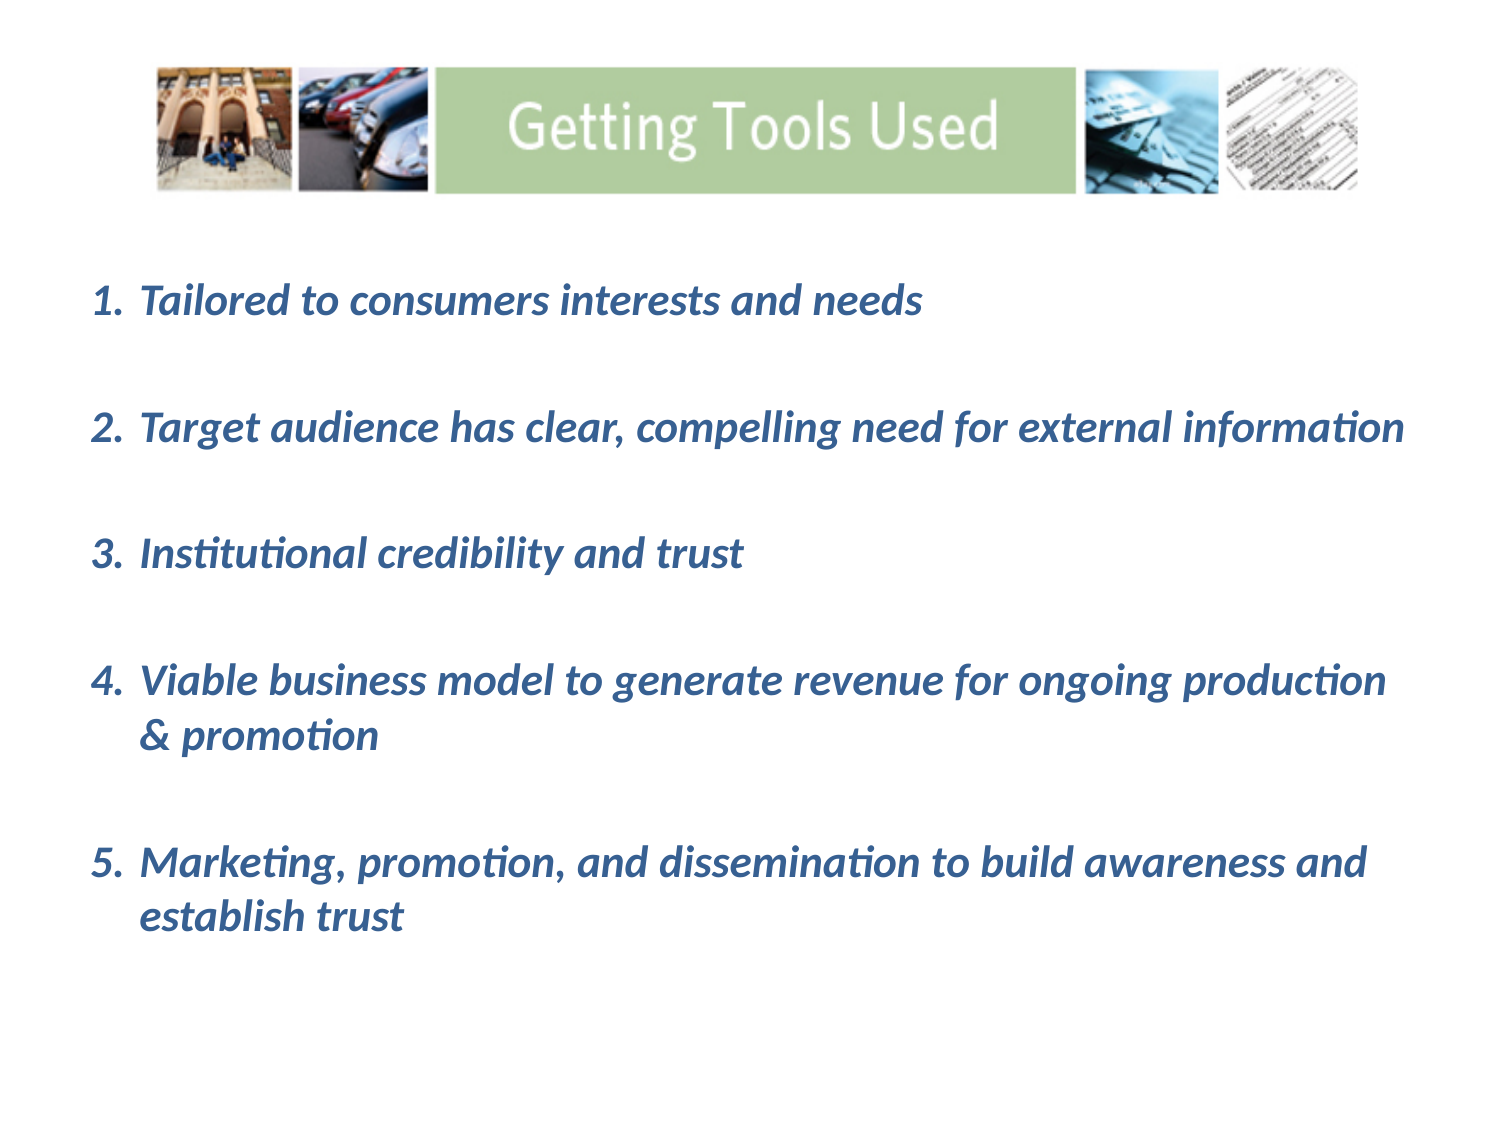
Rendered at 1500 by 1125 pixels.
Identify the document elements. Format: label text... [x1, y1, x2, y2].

picture [149, 62, 1363, 201]
list Tailored to consumers interests and needs Target audience has clear, compelling need for external information Institutional credibility and trust Viable business model to generate revenue for ongoing production & promotion Marketing, promotion, and dissemination to build awareness and establish trust [75, 262, 1425, 1005]
